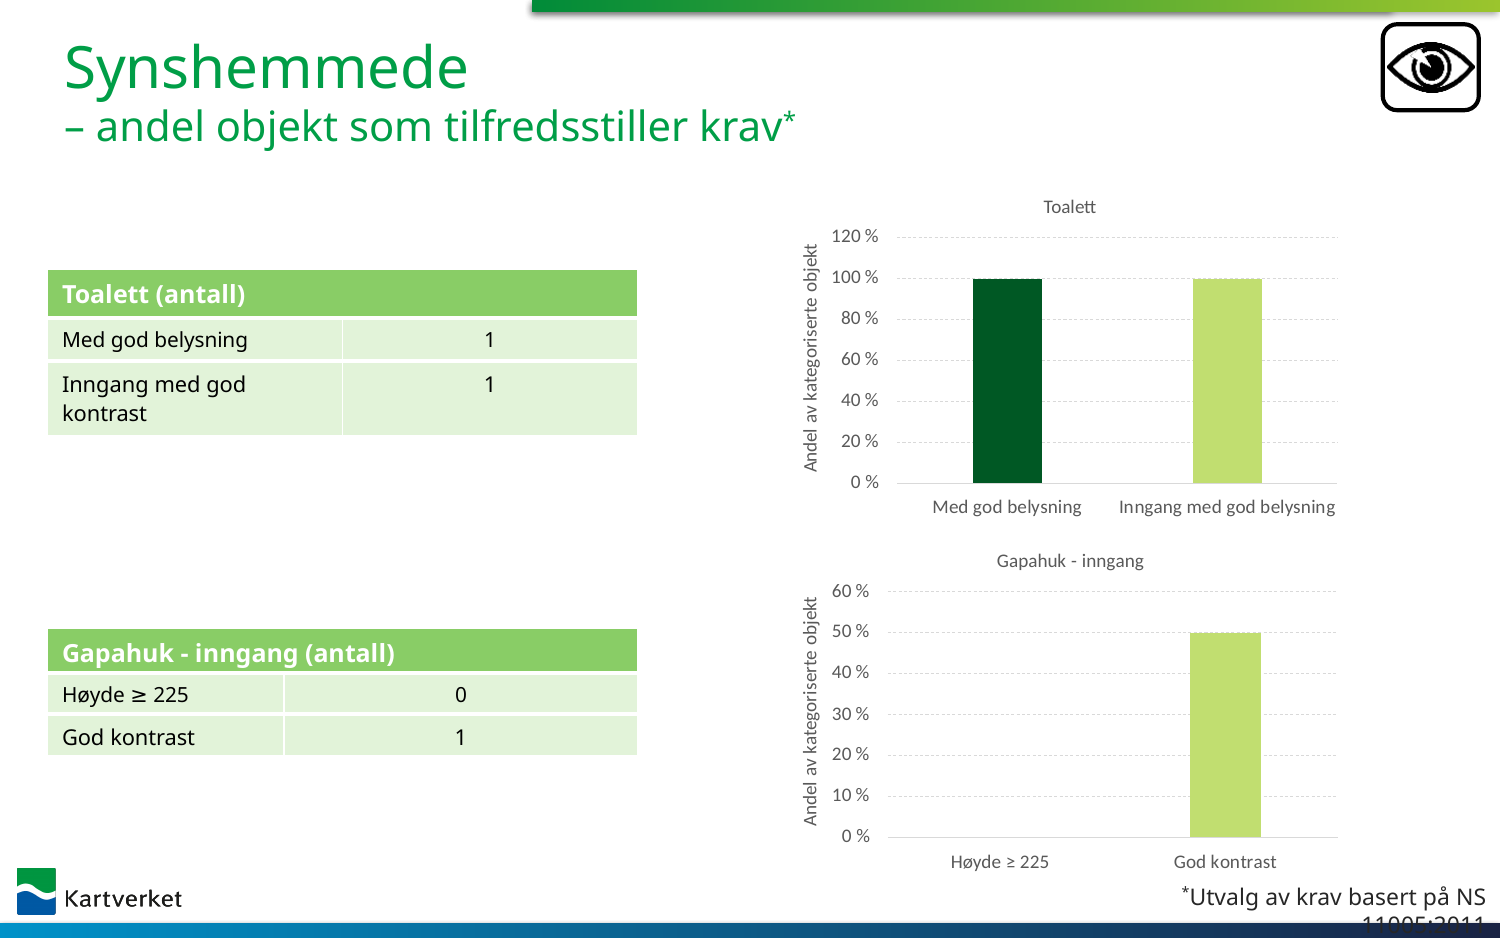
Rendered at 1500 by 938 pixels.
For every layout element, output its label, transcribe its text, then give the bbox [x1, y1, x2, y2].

table_cell Høyde ≥ 225 [48, 675, 283, 712]
table_cell Inngang med god kontrast [48, 363, 342, 435]
table_cell 1 [343, 320, 637, 359]
picture [791, 541, 1349, 880]
text_box Synshemmede – andel objekt som tilfredsstiller krav* [49, 24, 1431, 158]
table_cell 0 [285, 675, 637, 712]
table_cell 1 [343, 363, 637, 435]
table_header Gapahuk - inngang (antall) [48, 629, 637, 671]
table_cell God kontrast [48, 716, 283, 755]
table_cell 1 [285, 716, 637, 755]
picture [791, 187, 1348, 526]
table_header Toalett (antall) [48, 270, 637, 316]
text_box *Utvalg av krav basert på NS 11005:2011 [1068, 873, 1500, 938]
table_cell Med god belysning [48, 320, 342, 359]
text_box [1382, 24, 1480, 111]
